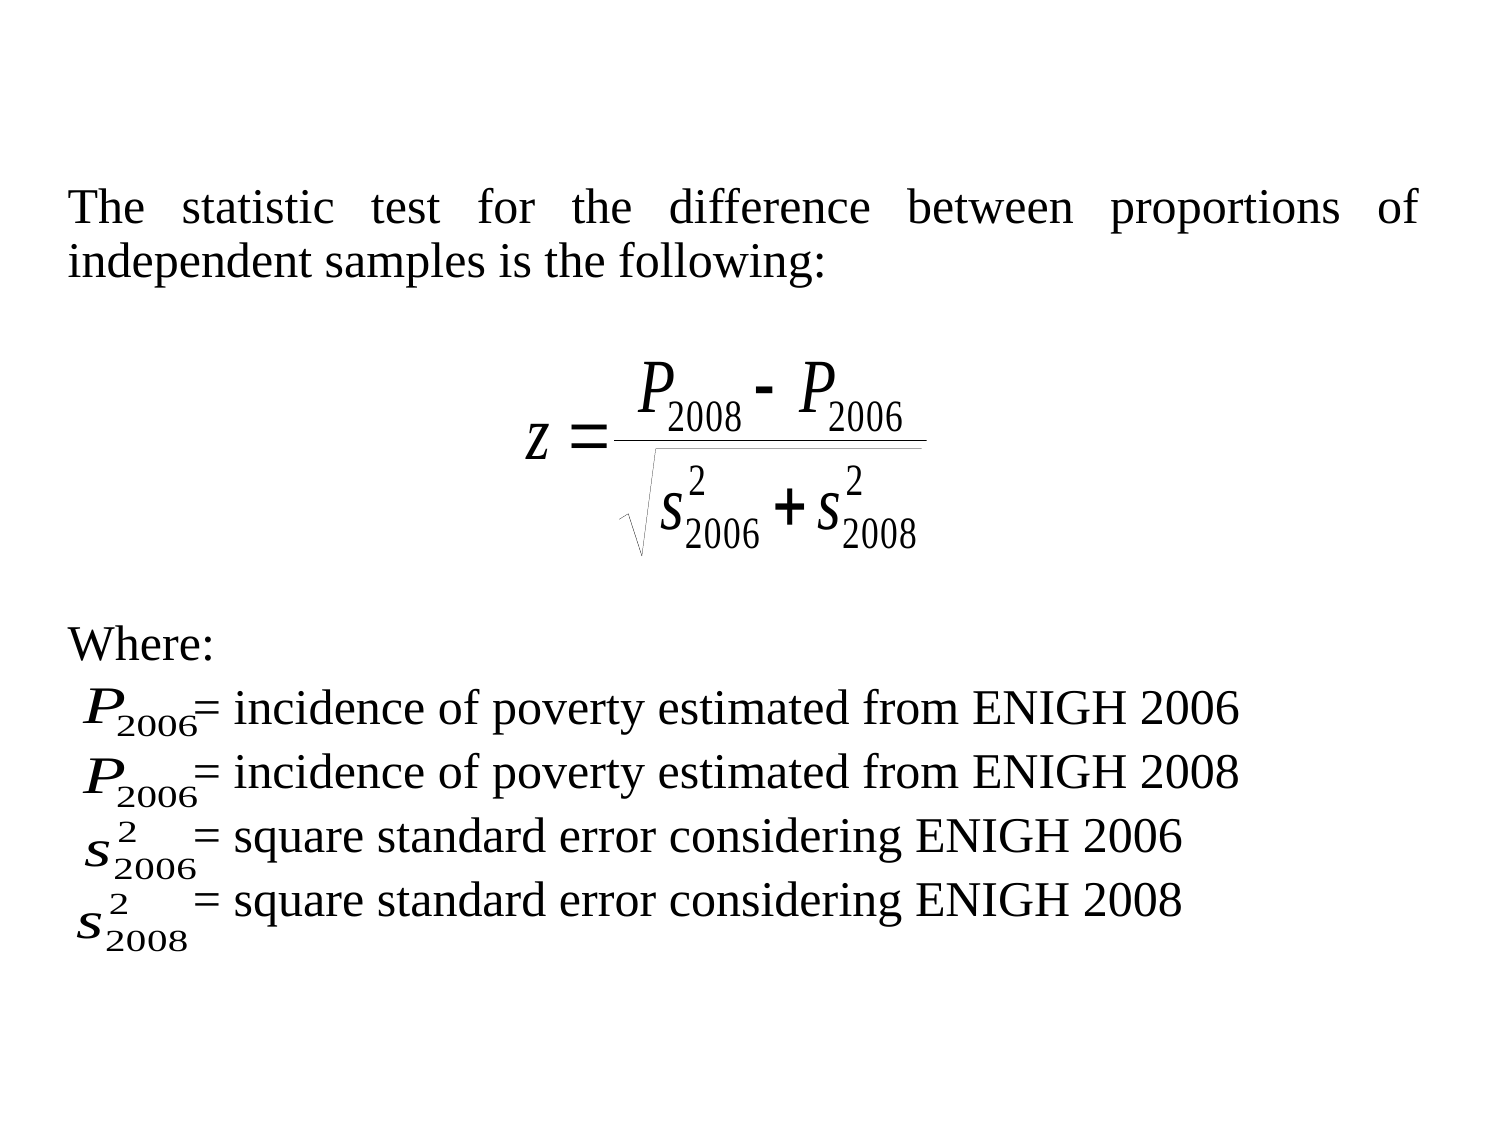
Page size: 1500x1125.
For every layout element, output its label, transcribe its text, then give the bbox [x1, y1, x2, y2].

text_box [513, 337, 940, 575]
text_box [64, 881, 200, 965]
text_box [70, 740, 212, 813]
text_box The statistic test for the difference between proportions of independent samples is the following: Where: = incidence of poverty estimated from ENIGH 2006 = incidence of poverty estimated from ENIGH 2008 = square standard error considering ENIGH 2006 = square standard error considering ENIGH 2008 [53, 172, 1435, 935]
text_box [70, 670, 212, 740]
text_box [72, 809, 208, 894]
